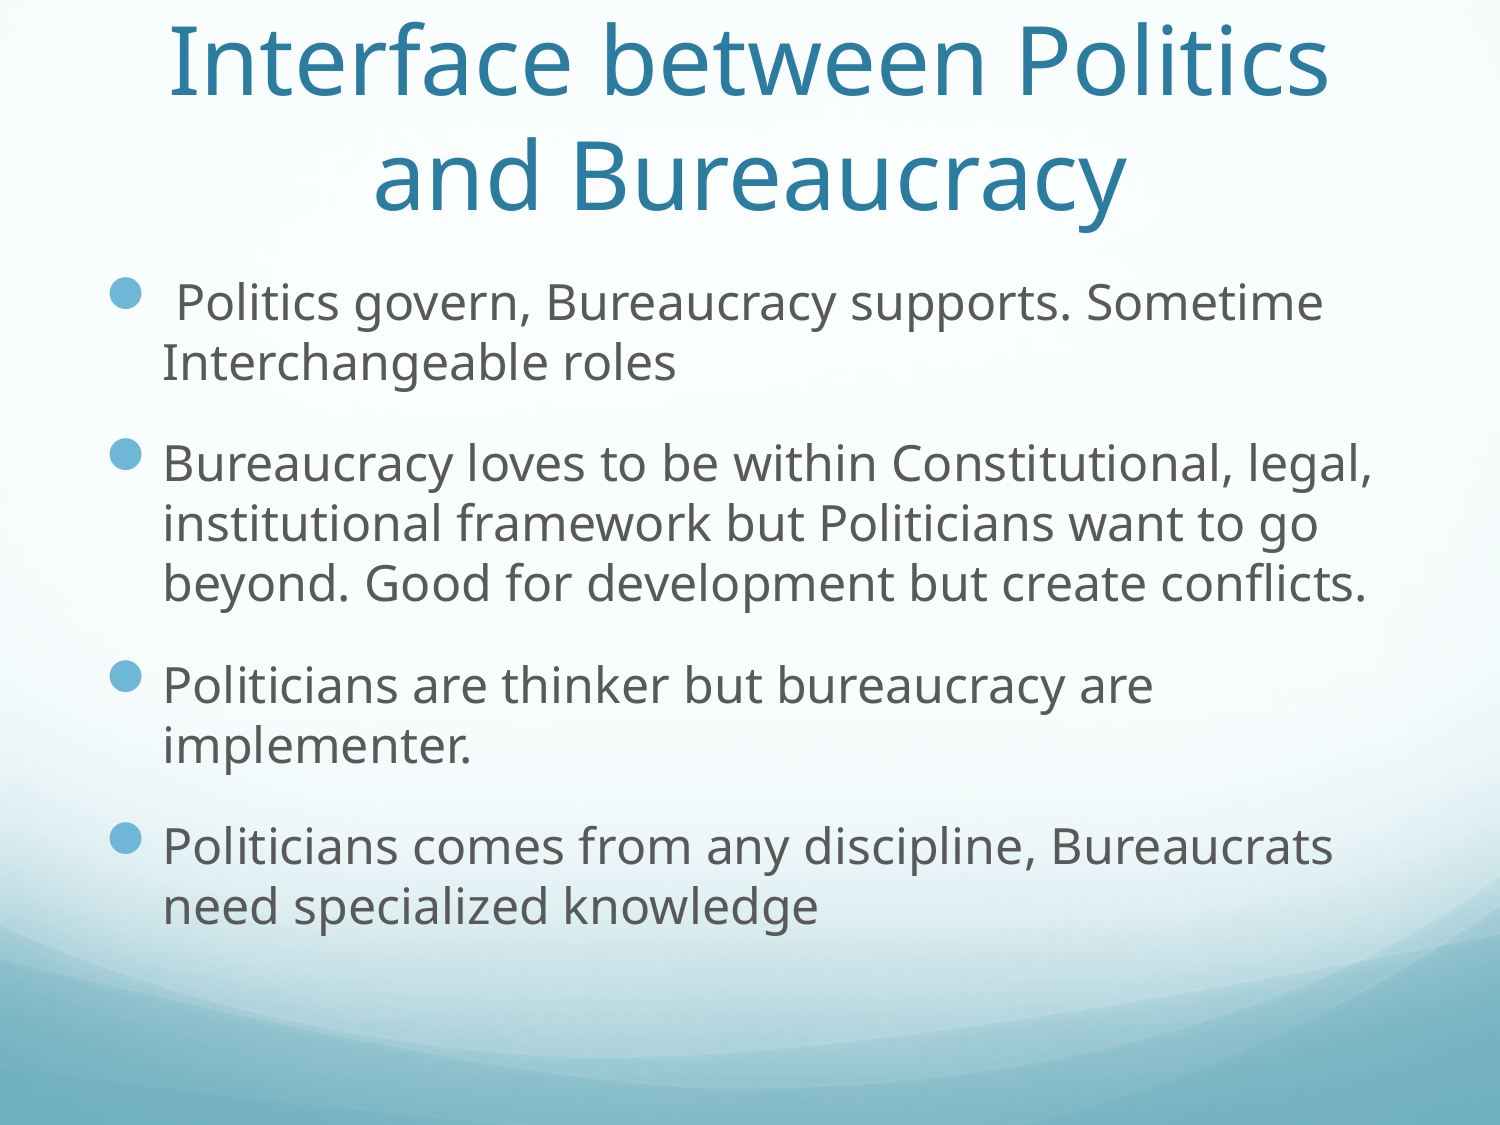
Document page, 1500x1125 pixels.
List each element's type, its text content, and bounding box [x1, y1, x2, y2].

title Interface between Politics and Bureaucracy [90, 17, 1410, 237]
list Politics govern, Bureaucracy supports. Sometime Interchangeable roles Bureaucracy loves to be within Constitutional, legal, institutional framework but Politicians want to go beyond. Good for development but create conflicts. Politicians are thinker but bureaucracy are implementer. Politicians comes from any discipline, Bureaucrats need specialized knowledge [90, 262, 1410, 975]
